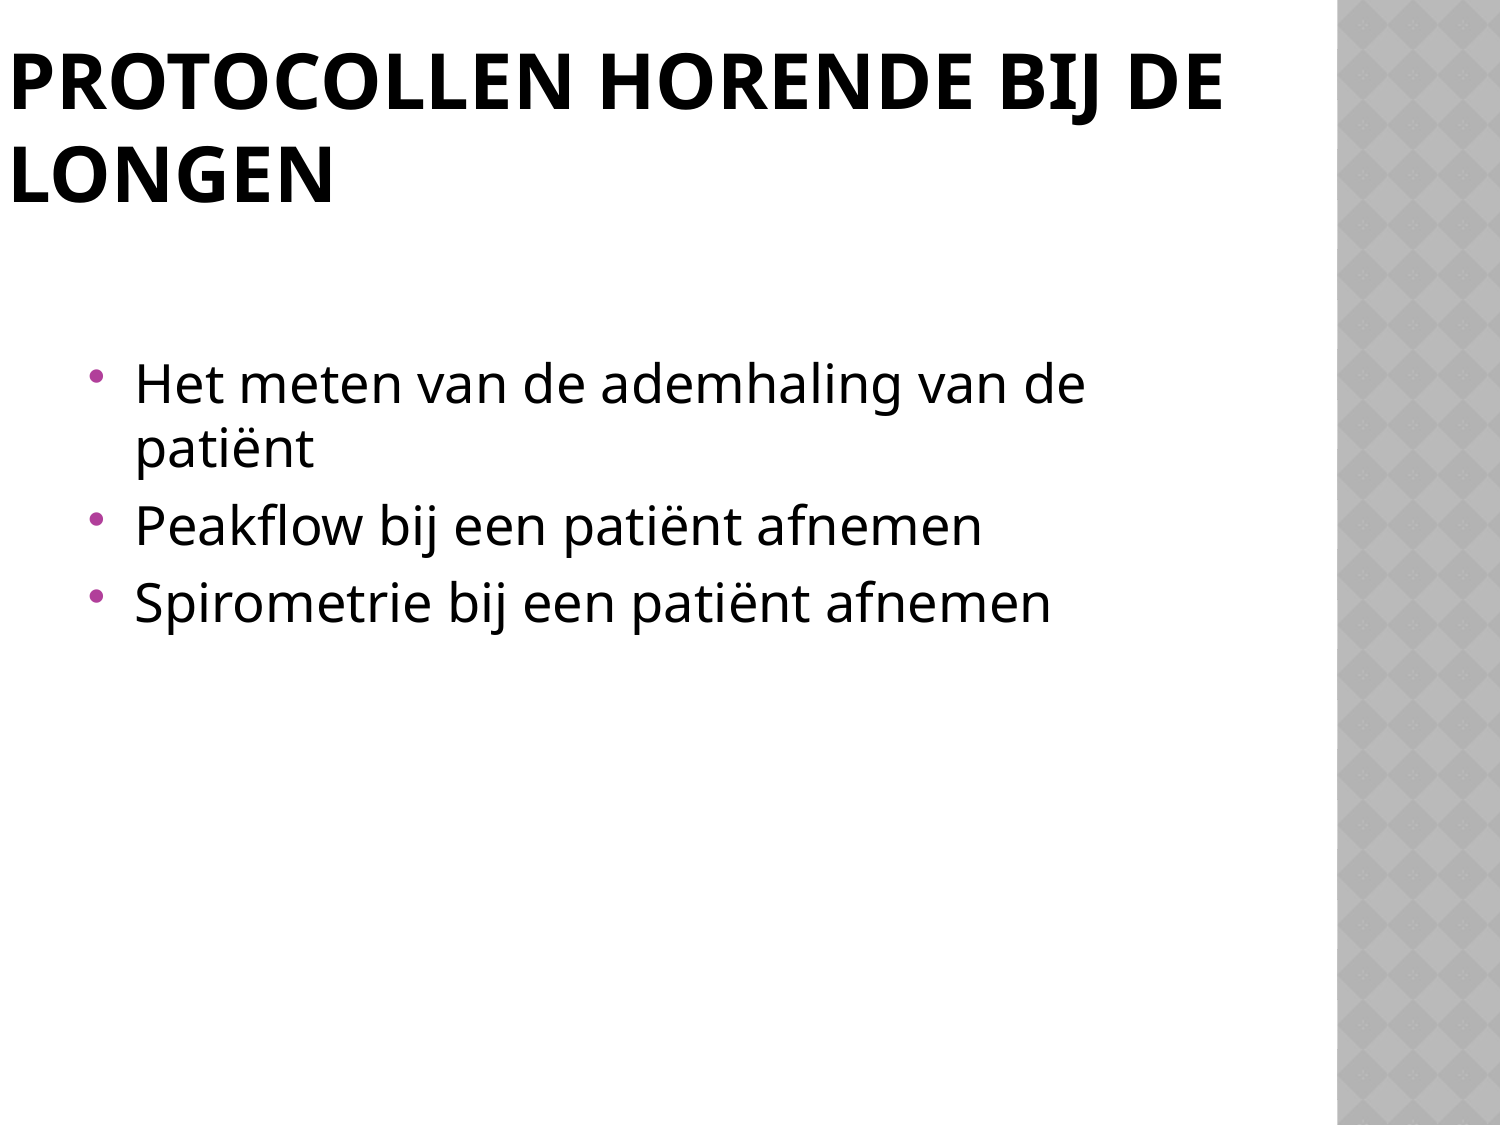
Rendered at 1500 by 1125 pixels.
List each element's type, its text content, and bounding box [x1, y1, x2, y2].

title Protocollen horende bij de Longen [0, 30, 1383, 219]
list Het meten van de ademhaling van de patiënt Peakflow bij een patiënt afnemen Spirometrie bij een patiënt afnemen [75, 264, 1263, 1059]
